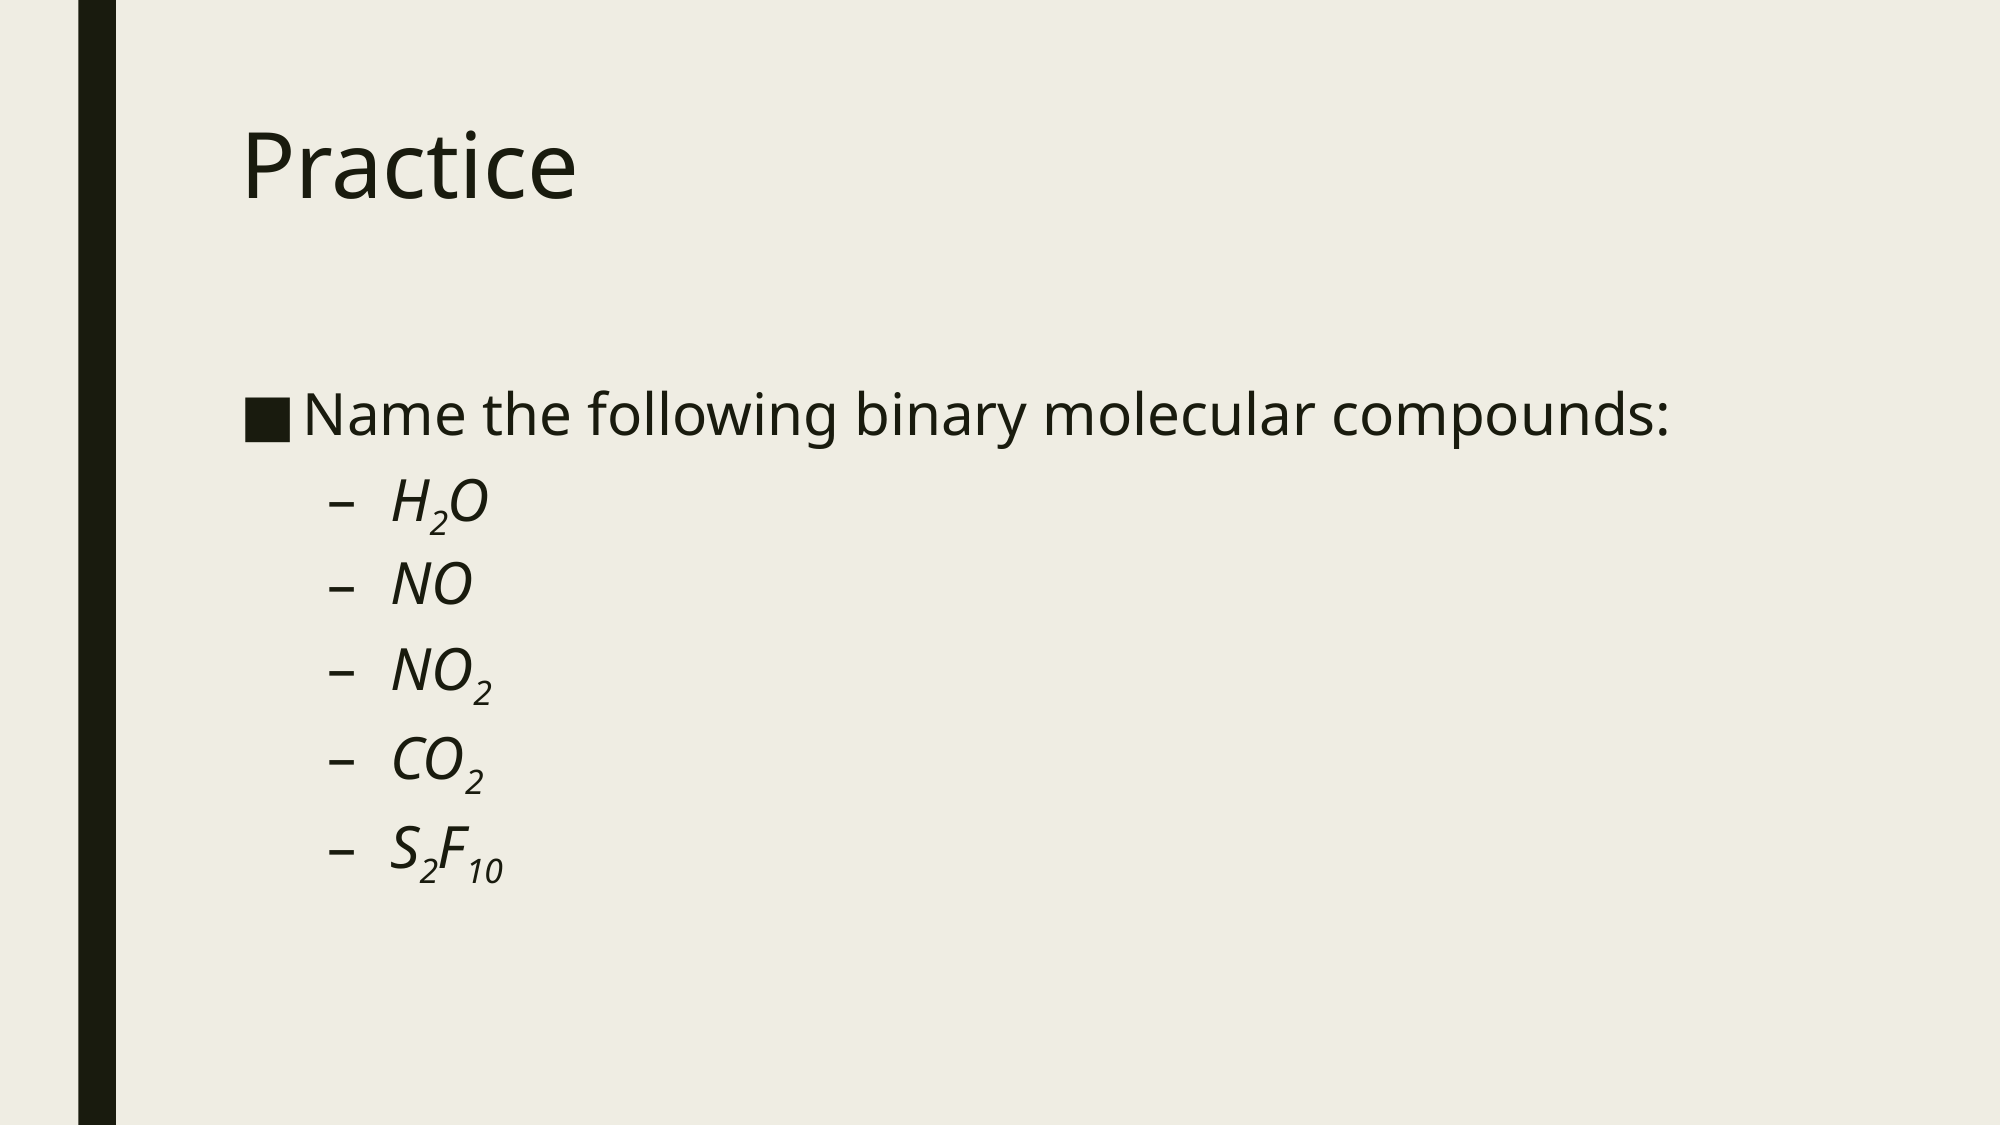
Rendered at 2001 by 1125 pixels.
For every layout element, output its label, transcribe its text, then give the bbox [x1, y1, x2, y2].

list Name the following binary molecular compounds: H2O NO NO2 CO2 S2F10 [225, 375, 1800, 963]
title Practice [225, 112, 1800, 357]
